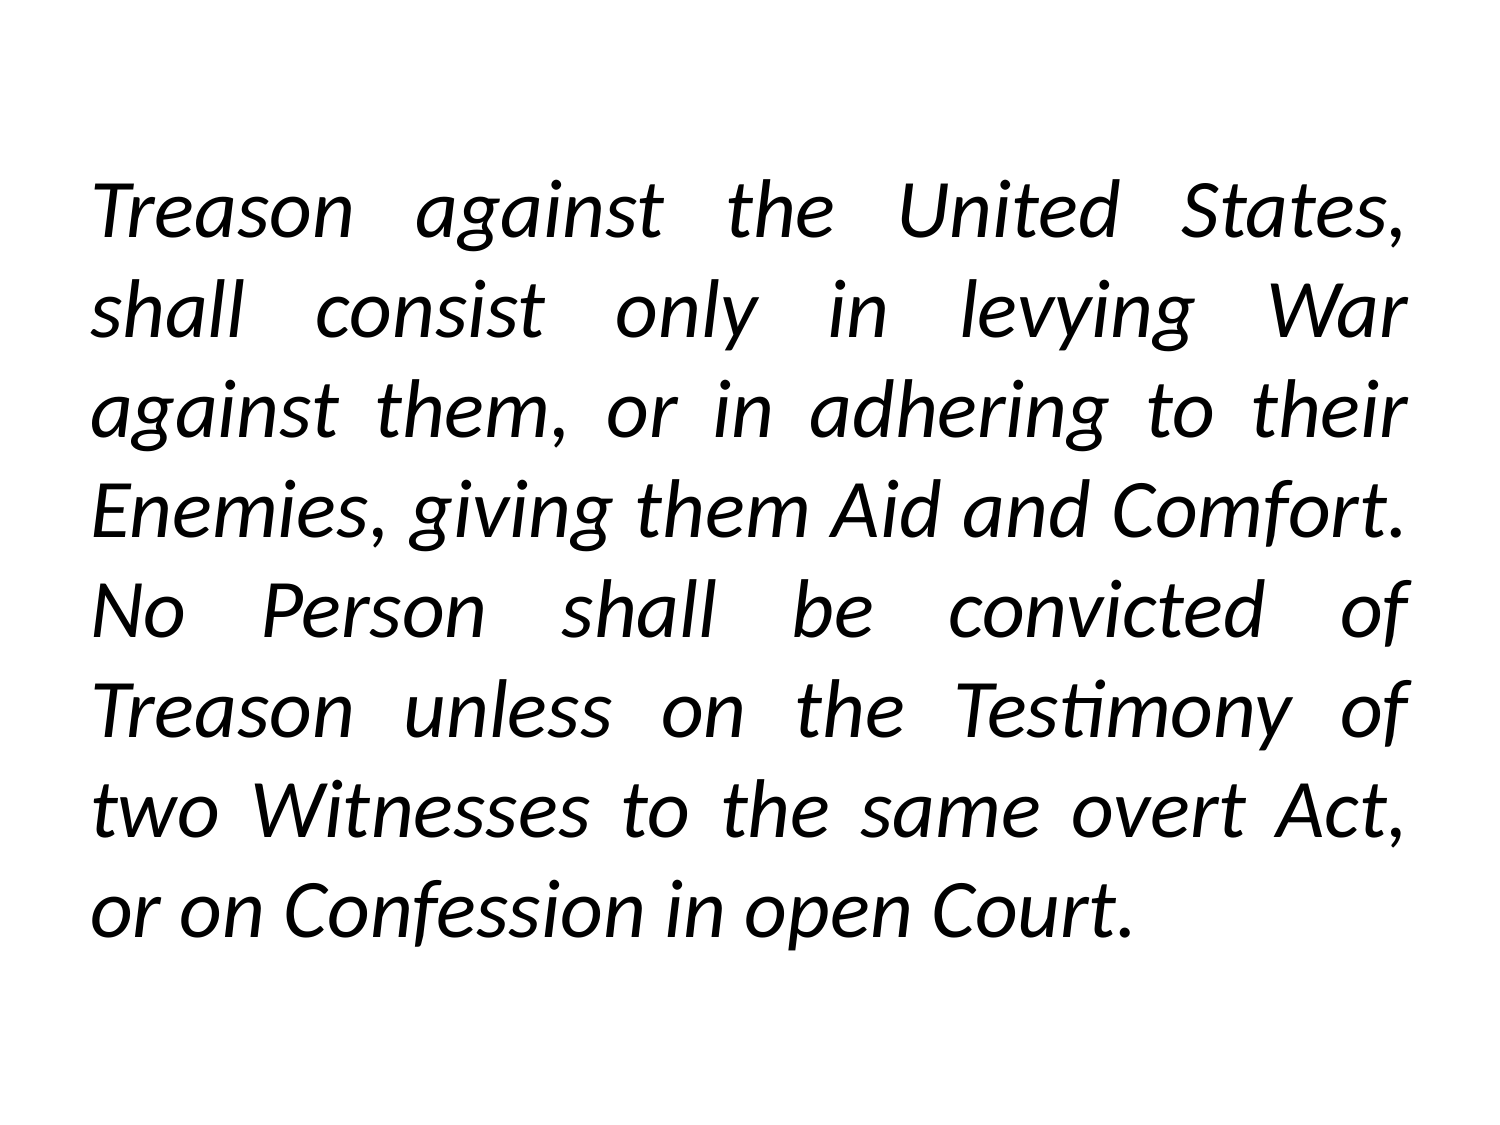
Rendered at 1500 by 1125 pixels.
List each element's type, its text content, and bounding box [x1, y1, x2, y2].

title Treason against the United States, shall consist only in levying War against them, or in adhering to their Enemies, giving them Aid and Comfort. No Person shall be convicted of Treason unless on the Testimony of two Witnesses to the same overt Act, or on Confession in open Court. [74, 44, 1426, 1063]
